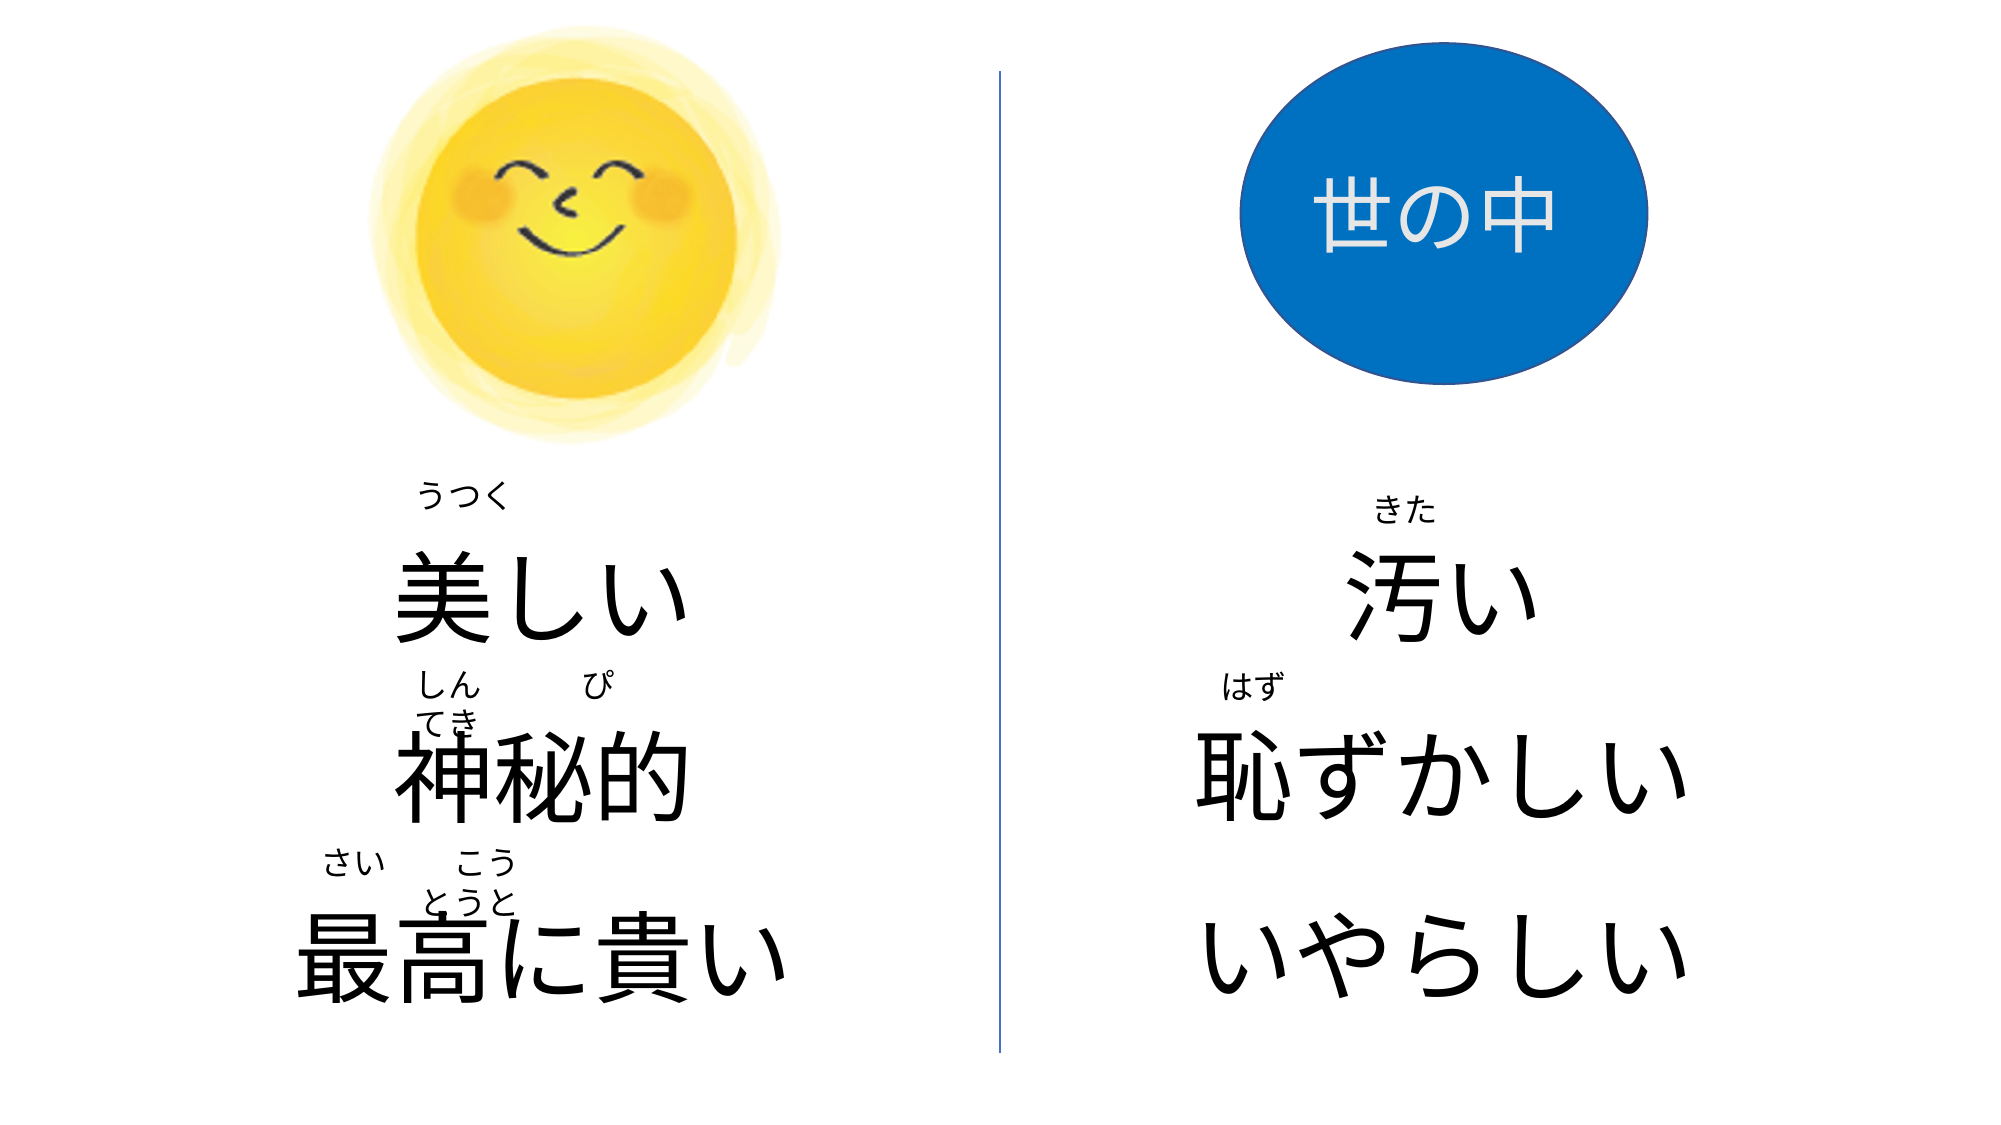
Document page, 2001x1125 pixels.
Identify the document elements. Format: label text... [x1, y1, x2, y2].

text_box 美しい 神秘的 最高に貴い [270, 467, 817, 1023]
picture [331, 19, 817, 468]
text_box しん ぴ てき [400, 656, 760, 751]
text_box 世の中 [1296, 155, 1620, 271]
text_box うつく [400, 468, 596, 523]
text_box きた [1356, 481, 1552, 537]
text_box さい こう とうと [305, 834, 696, 930]
text_box はず [1206, 658, 1401, 714]
text_box 汚い 恥ずかしい いやらしい [1170, 466, 1718, 1022]
text_box [1239, 42, 1649, 386]
